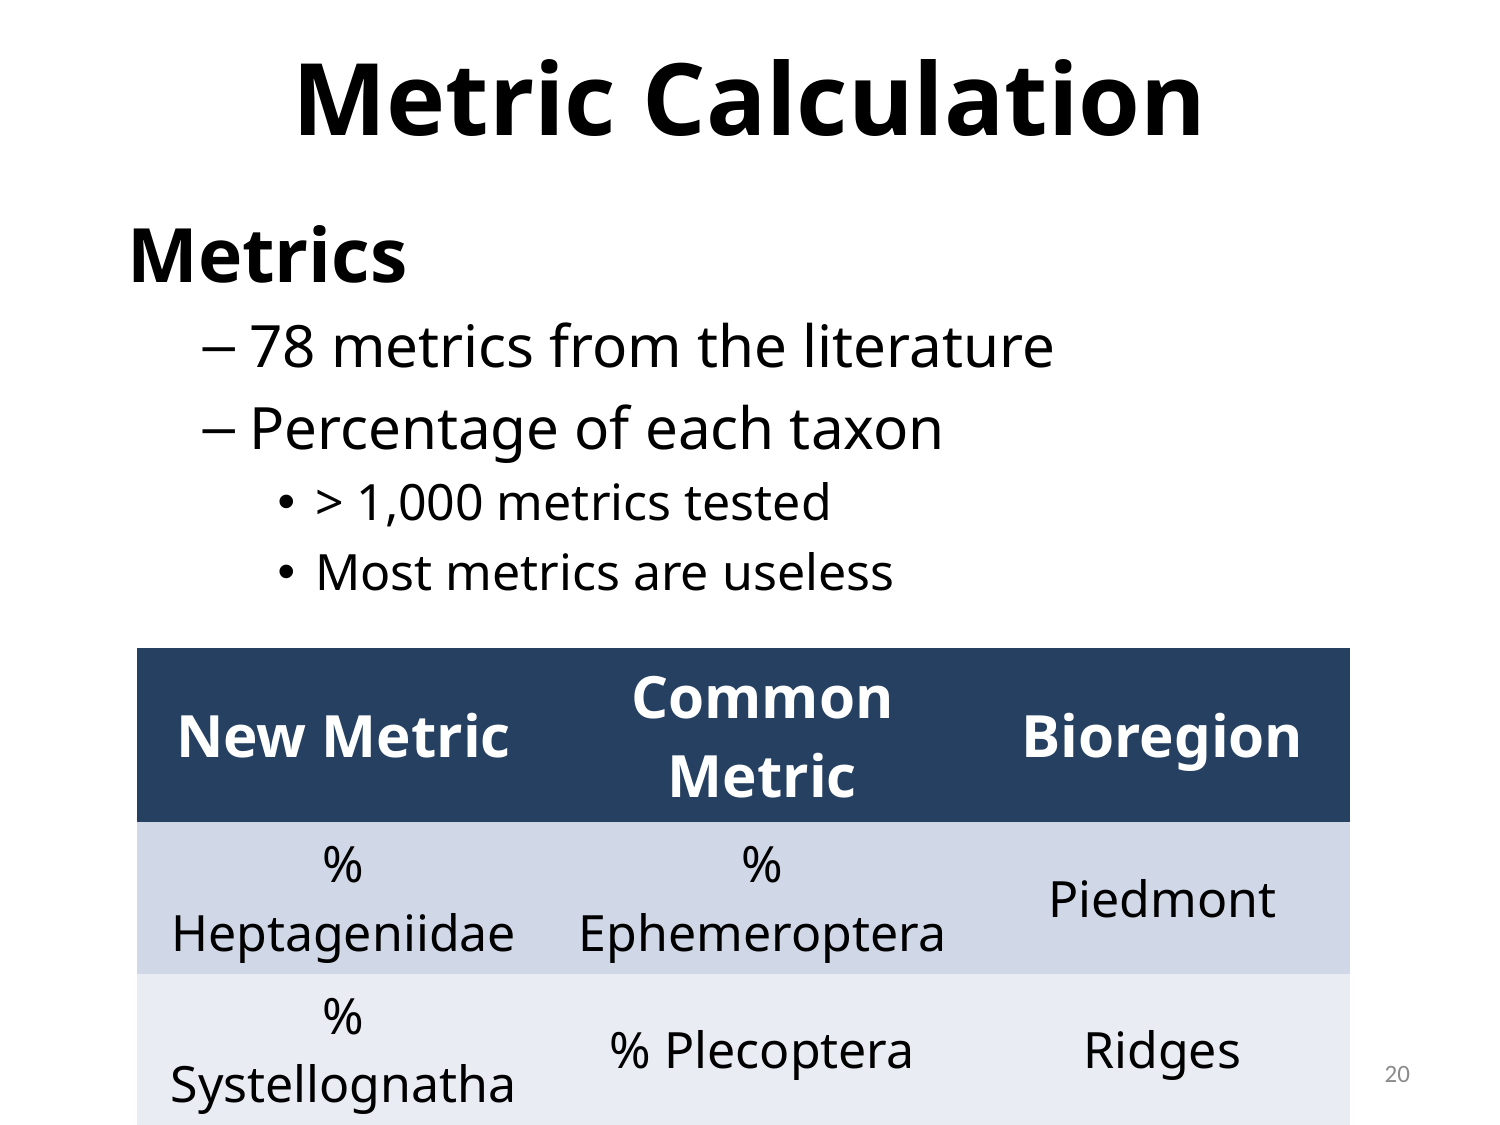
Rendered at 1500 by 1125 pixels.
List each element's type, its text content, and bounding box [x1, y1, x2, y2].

table_header New Metric [137, 648, 550, 822]
table_cell Piedmont [975, 822, 1350, 974]
list Metrics 78 metrics from the literature Percentage of each taxon > 1,000 metrics tested Most metrics are useless [112, 200, 1438, 688]
title Metric Calculation [75, 1, 1425, 189]
table_cell Ridges [975, 974, 1350, 1125]
table_cell % Plecoptera [550, 974, 975, 1125]
slide_number 20 [1074, 1042, 1425, 1103]
table_header Bioregion [975, 648, 1350, 822]
table_cell % Systellognatha [137, 974, 550, 1125]
table_cell % Heptageniidae [137, 822, 550, 974]
table_cell % Ephemeroptera [550, 822, 975, 974]
table_header Common Metric [550, 648, 975, 822]
